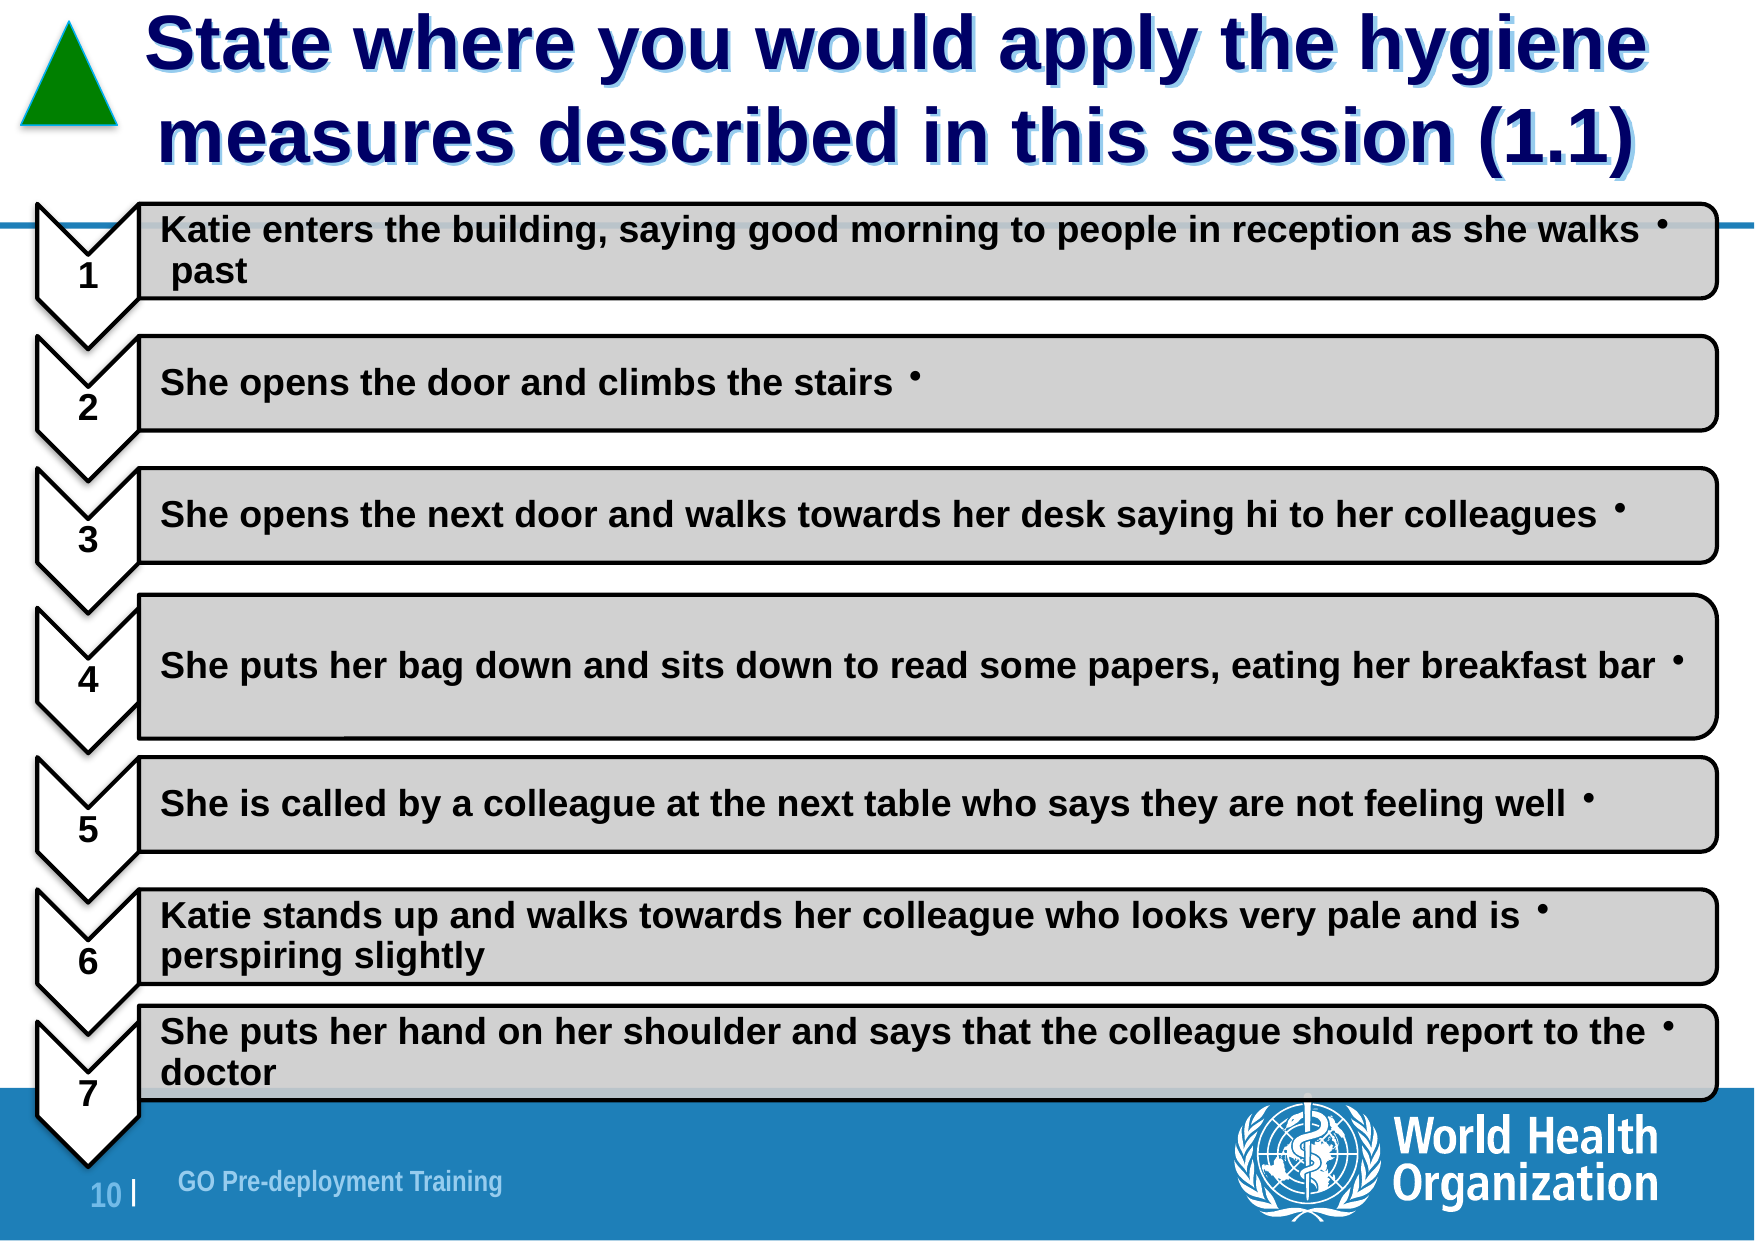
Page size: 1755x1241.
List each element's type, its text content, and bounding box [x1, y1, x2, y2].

text_box [20, 20, 118, 126]
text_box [36, 203, 1718, 1168]
title State where you would apply the hygiene measures described in this session (1.1) [20, 0, 1755, 189]
